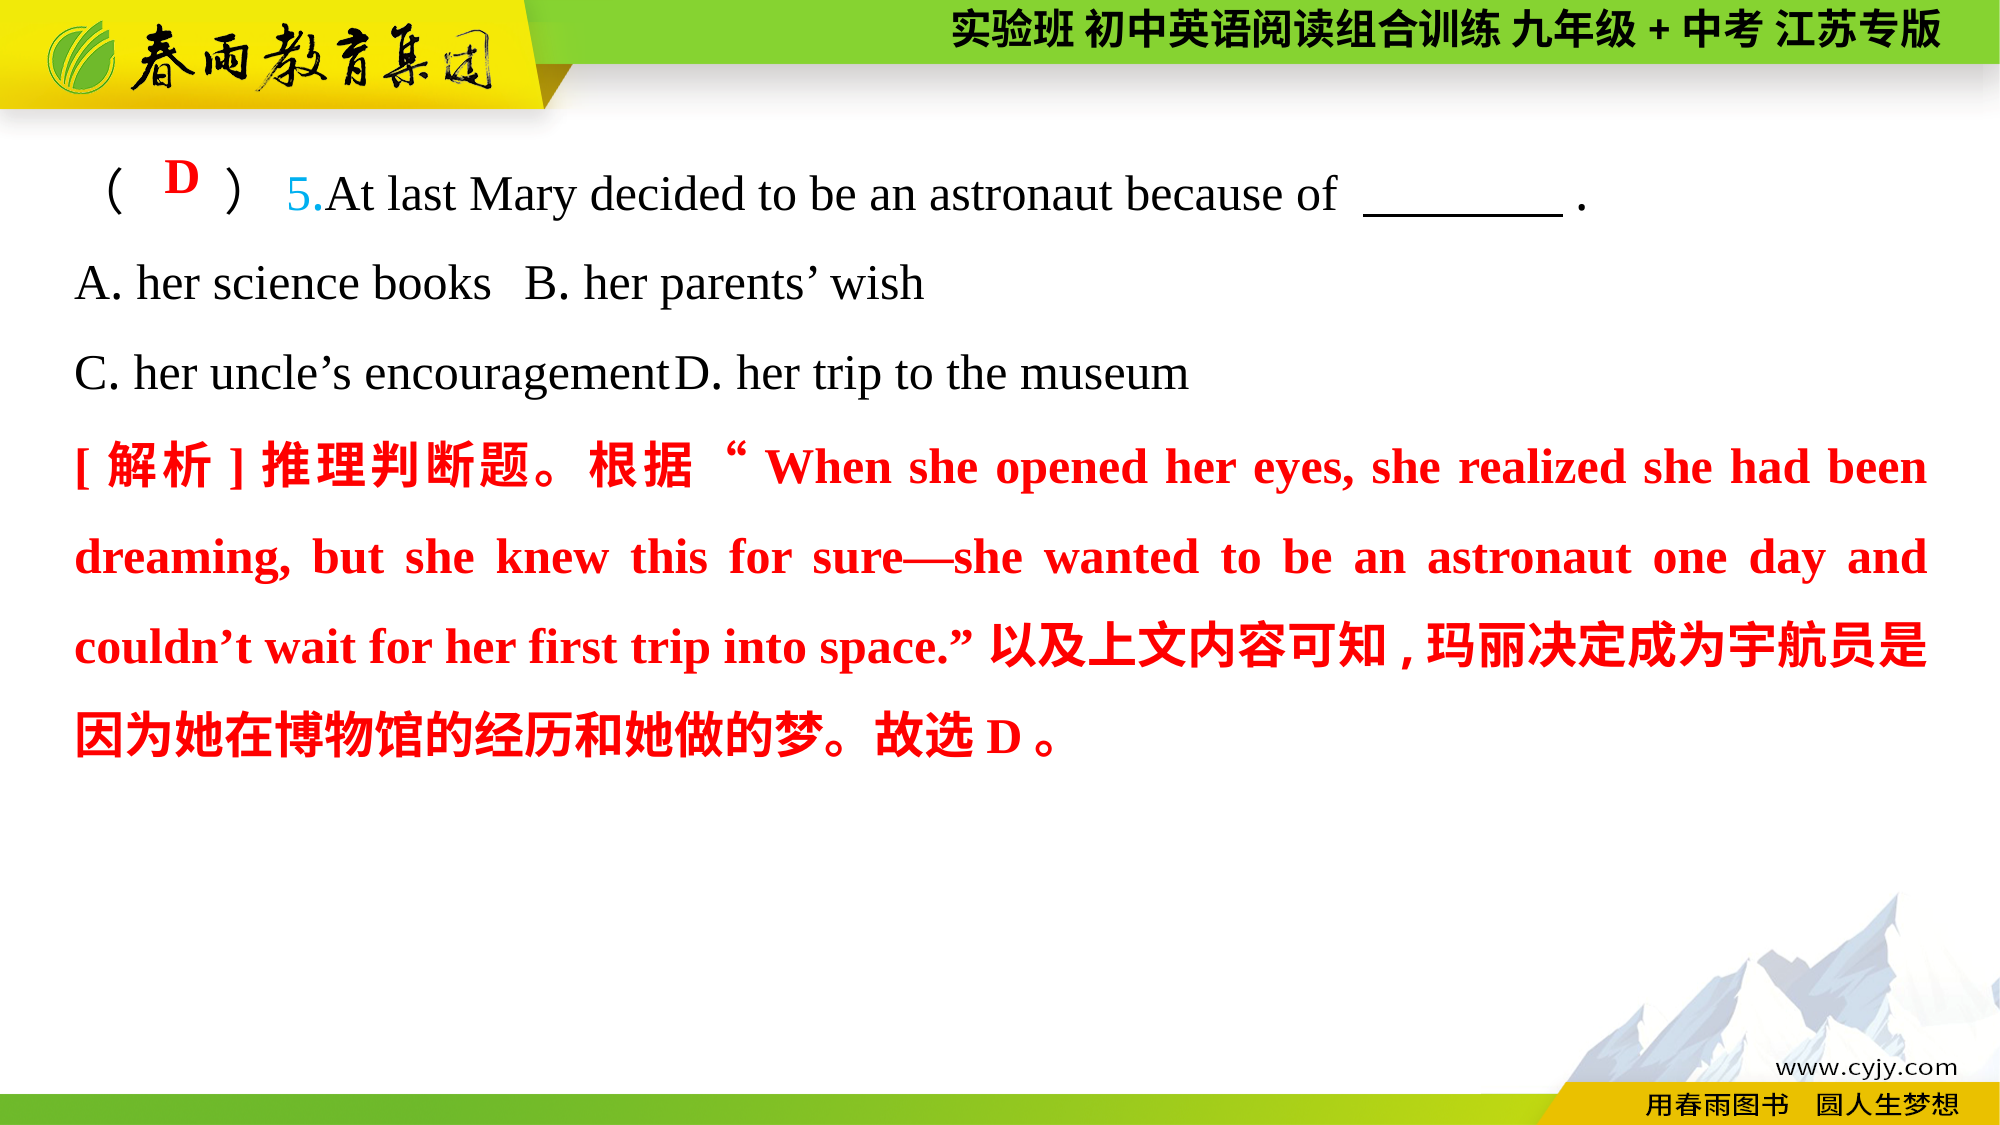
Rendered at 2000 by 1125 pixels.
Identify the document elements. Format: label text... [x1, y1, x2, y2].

text_box [解析]推理判断题。根据“When she opened her eyes, she realized she had been dreaming, but she knew this for sure—she wanted to be an astronaut one day and couldn’t wait for her first trip into space.”以及上文内容可知,玛丽决定成为宇航员是因为她在博物馆的经历和她做的梦。故选D。 [59, 396, 1944, 772]
text_box D [149, 136, 216, 211]
list （ ）5.At last Mary decided to be an astronaut because of . A. her science books B. her parents’ wish C. her uncle’s encouragement D. her trip to the museum [59, 122, 1944, 396]
picture [0, 0, 2000, 1125]
